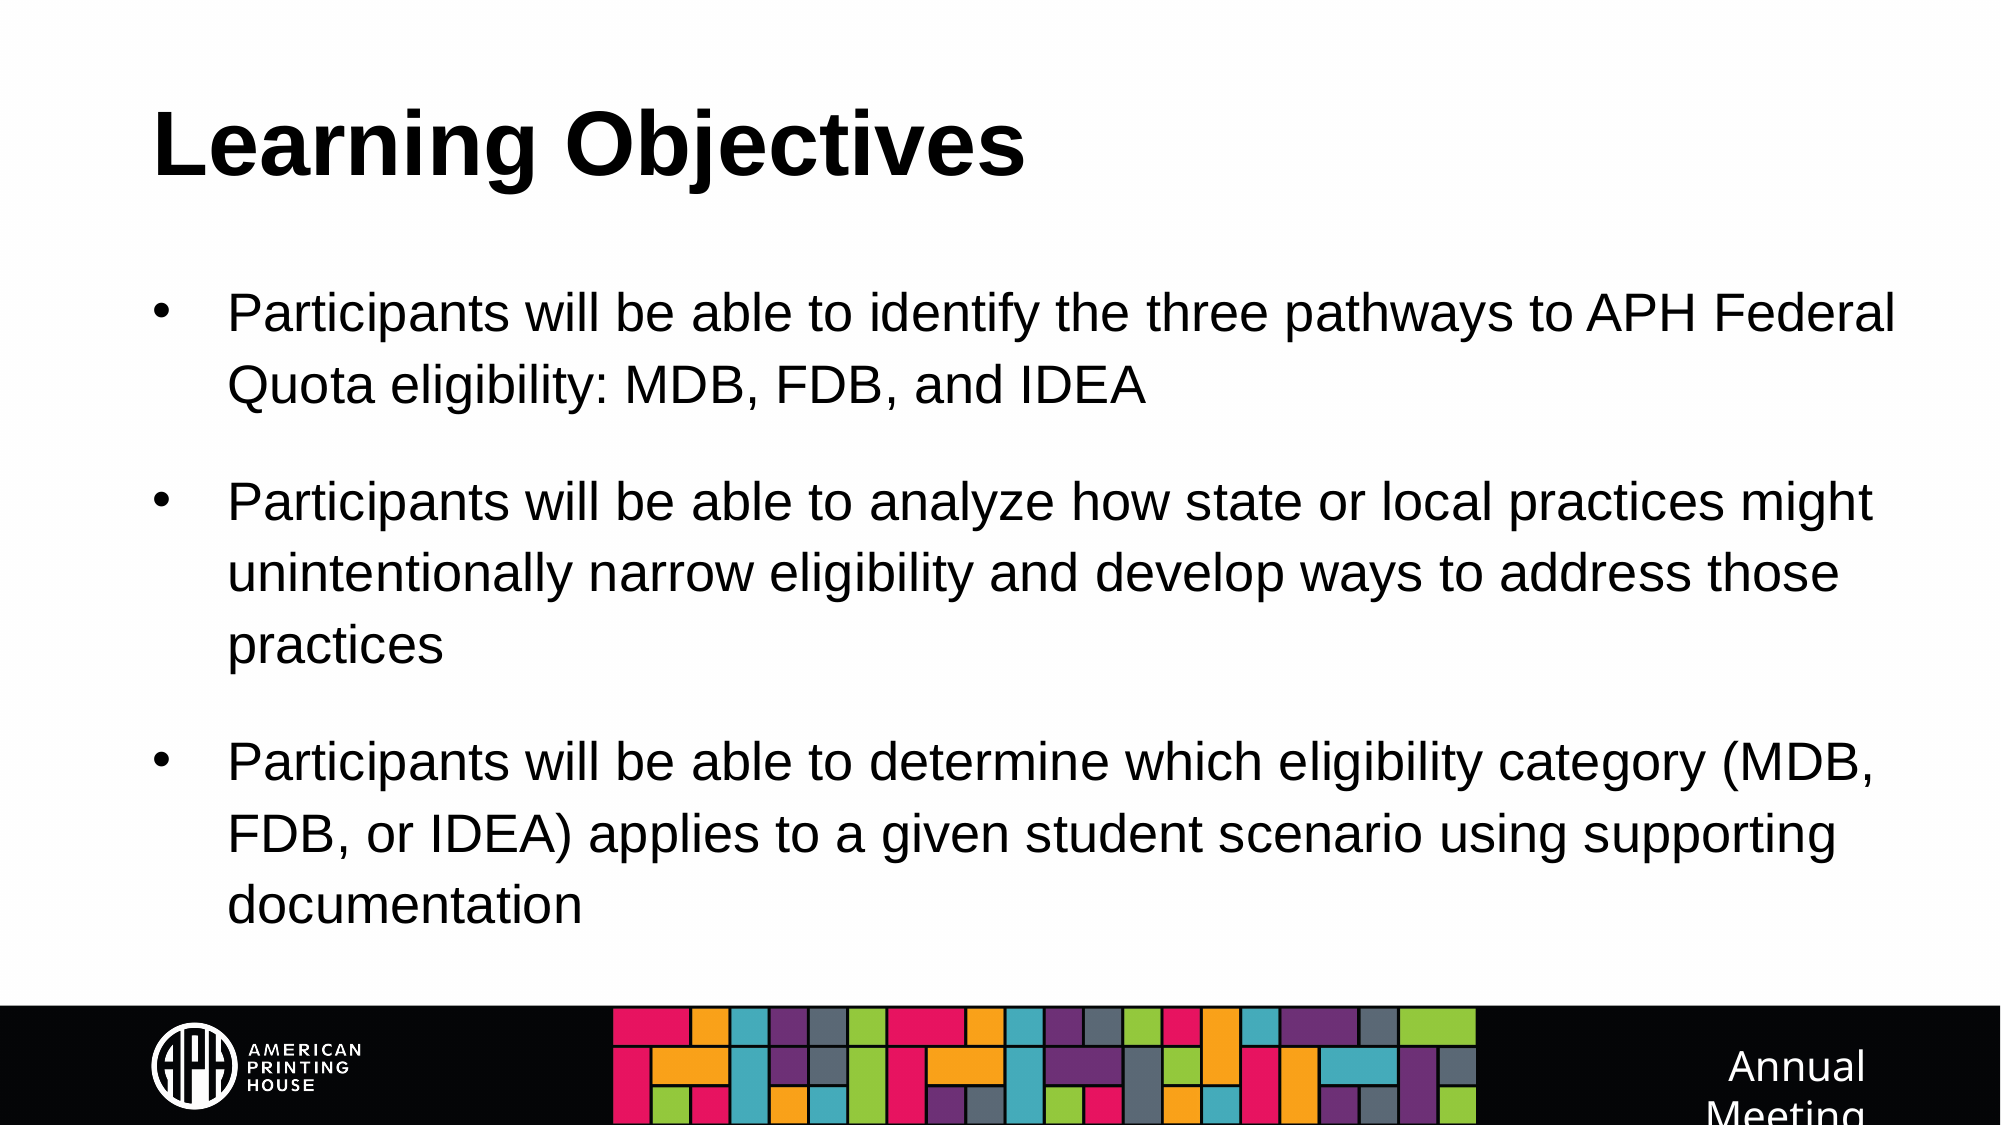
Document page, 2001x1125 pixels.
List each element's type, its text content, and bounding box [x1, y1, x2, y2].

picture [1711, 1105, 1719, 1125]
title Learning Objectives [137, 59, 1863, 232]
picture [0, 0, 2001, 1125]
picture [1821, 1111, 1833, 1125]
picture [1727, 1107, 1734, 1125]
picture [1771, 1111, 1783, 1118]
list Participants will be able to identify the three pathways to APH Federal Quota eligibility: MDB, FDB, and IDEA Participants will be able to analyze how state or local practices might unintentionally narrow eligibility and develop ways to address those practices Participants will be able to determine which eligibility category (MDB, FDB, or IDEA) applies to a given student scenario using supporting documentation [137, 263, 1936, 934]
picture [1748, 1111, 1760, 1118]
picture [1846, 1111, 1858, 1125]
